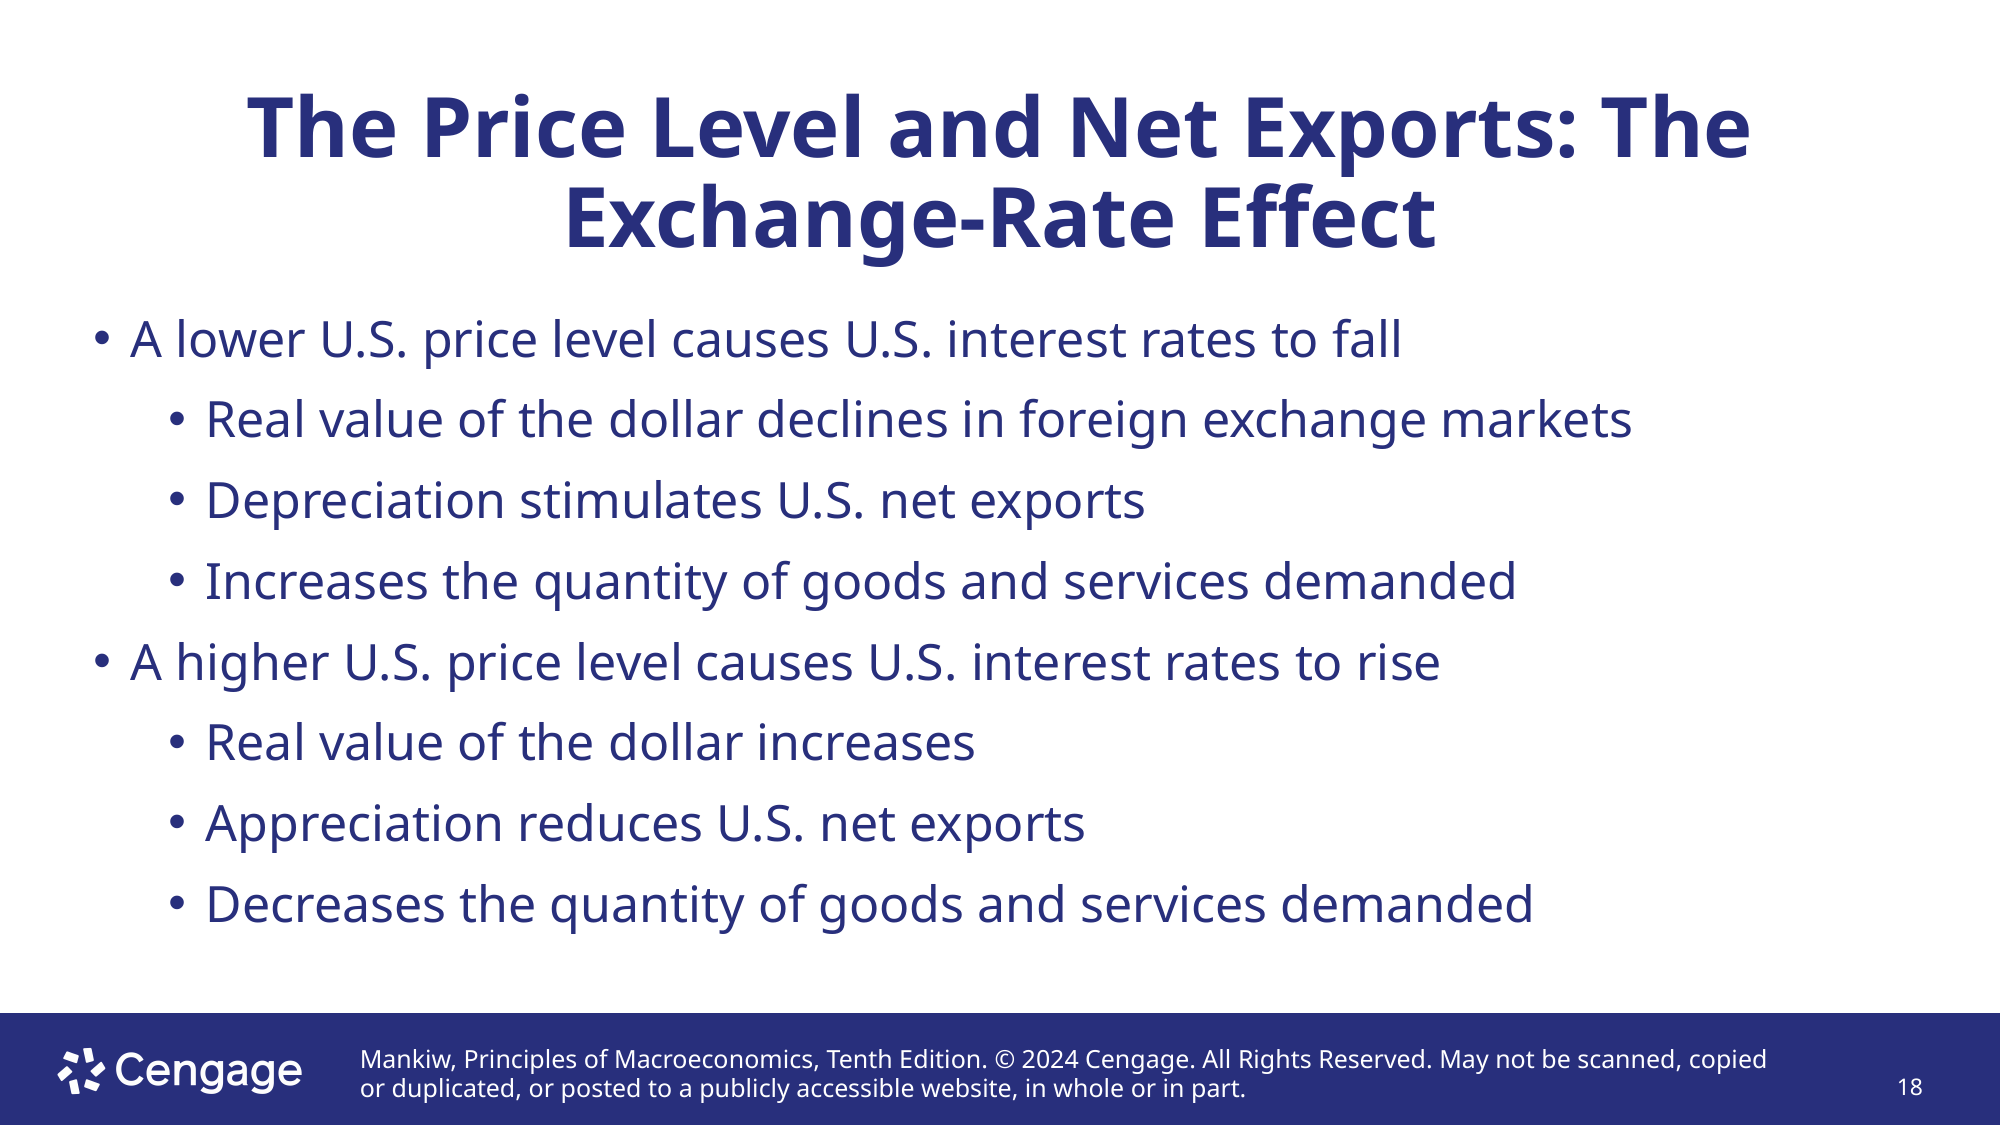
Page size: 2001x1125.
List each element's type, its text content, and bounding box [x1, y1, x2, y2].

list A lower U.S. price level causes U.S. interest rates to fall Real value of the dollar declines in foreign exchange markets Depreciation stimulates U.S. net exports Increases the quantity of goods and services demanded A higher U.S. price level causes U.S. interest rates to rise Real value of the dollar increases Appreciation reduces U.S. net exports Decreases the quantity of goods and services demanded [78, 299, 1923, 1014]
picture [30, 1020, 329, 1122]
title The Price Level and Net Exports: The Exchange-Rate Effect [78, 77, 1923, 278]
